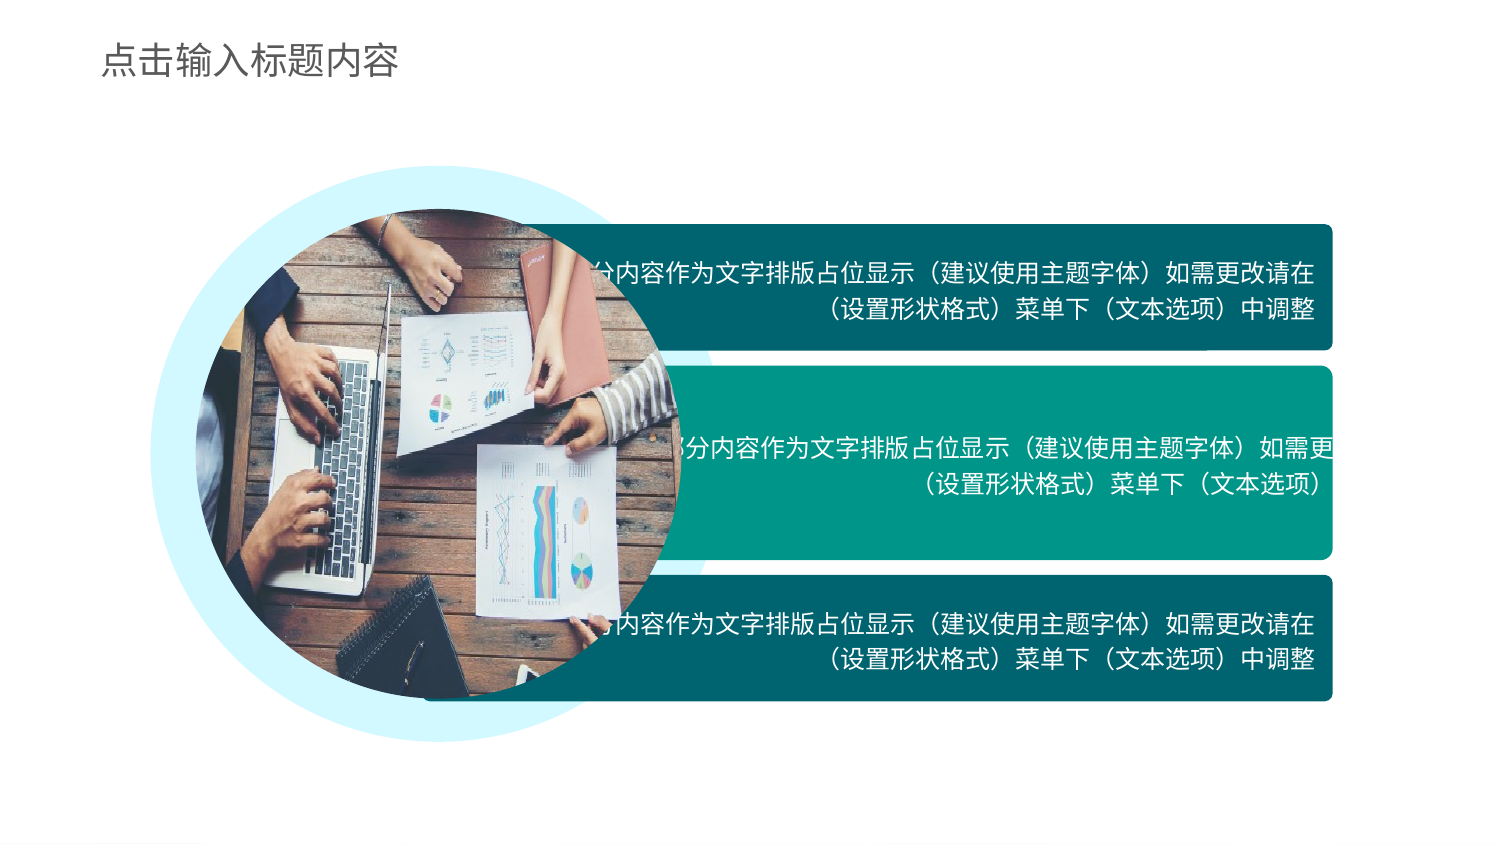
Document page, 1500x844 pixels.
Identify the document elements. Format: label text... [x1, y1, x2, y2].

text_box 点击输入标题内容 [100, 28, 450, 91]
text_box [150, 165, 1333, 742]
